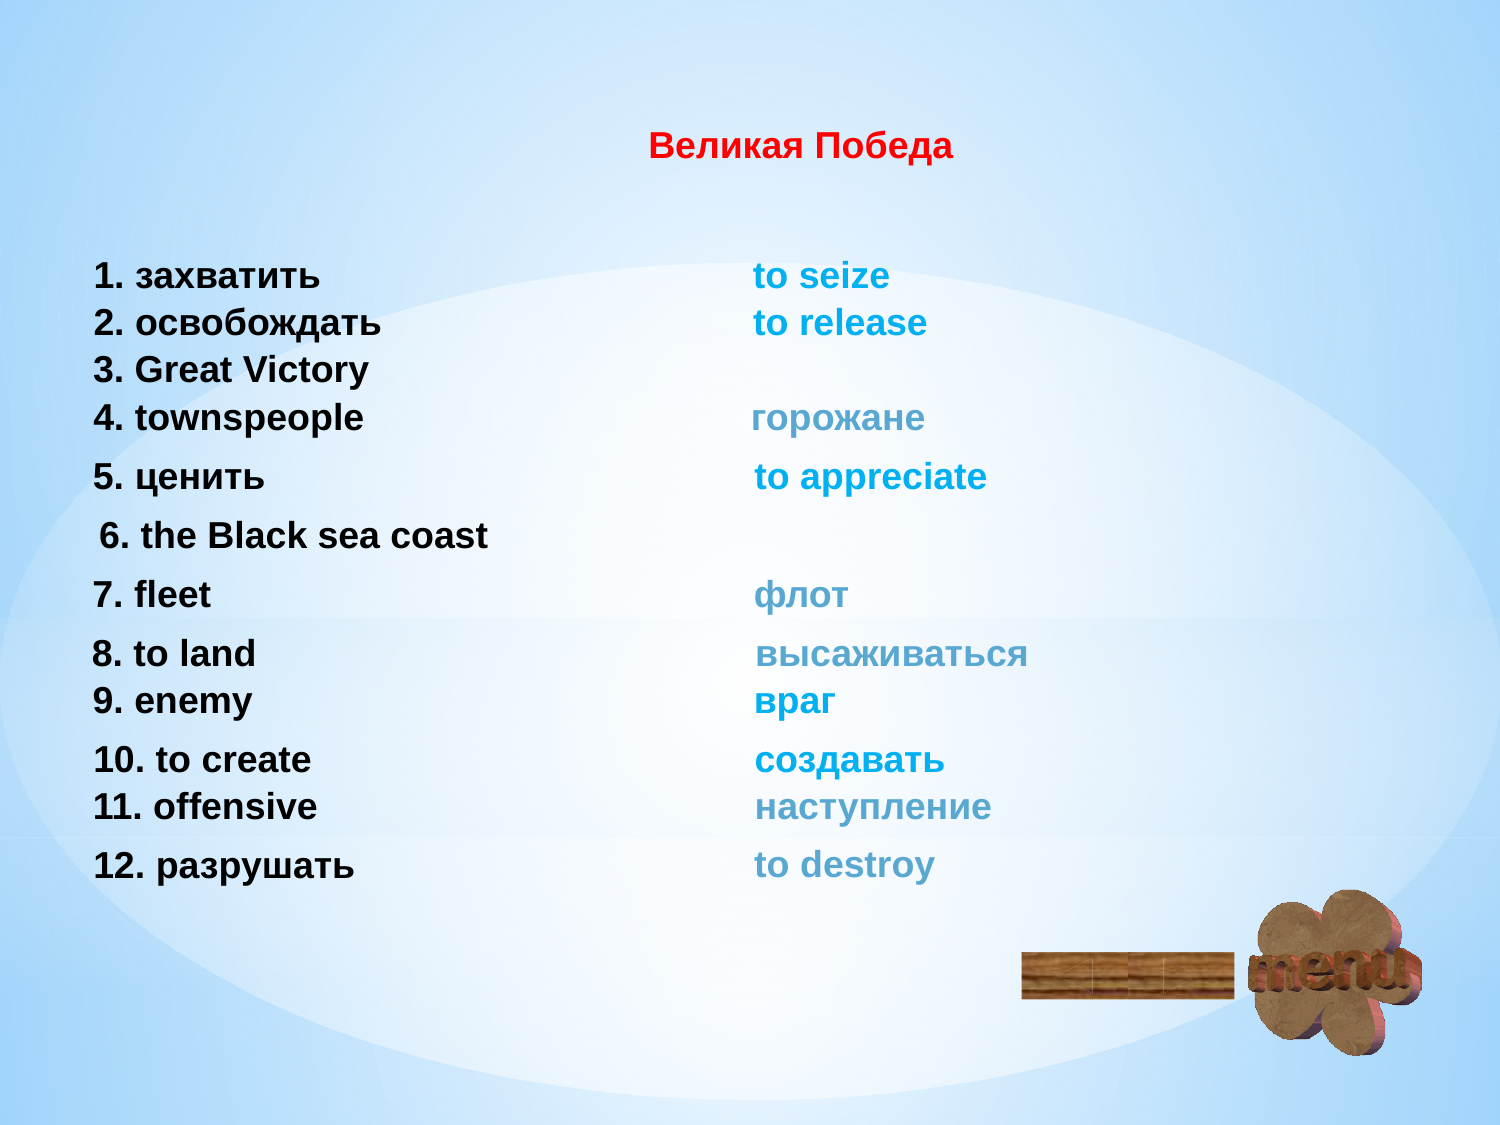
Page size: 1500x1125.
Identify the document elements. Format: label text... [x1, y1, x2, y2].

text_box to appreciate [739, 444, 1003, 504]
text_box to seize [738, 243, 1410, 304]
text_box 2. освобождать [78, 290, 397, 351]
text_box 1. захватить [78, 243, 336, 290]
text_box to release [738, 290, 1161, 351]
text_box [1128, 952, 1204, 1000]
text_box 6. the Black sea coast [84, 503, 504, 609]
picture [1210, 822, 1462, 1125]
text_box 4. townspeople [78, 385, 409, 446]
text_box 7. fleet [77, 562, 258, 621]
text_box [336, 278, 609, 340]
text_box Великая Победа [633, 113, 969, 174]
text_box флот [739, 562, 865, 623]
text_box 10. to create [78, 727, 409, 788]
text_box создавать [739, 727, 961, 788]
text_box to destroy [739, 835, 951, 893]
text_box [1021, 952, 1128, 1000]
text_box 11. offensive [78, 774, 333, 834]
text_box высаживаться [740, 621, 1044, 682]
text_box враг [739, 668, 852, 727]
text_box 12. разрушать [78, 834, 371, 894]
text_box 5. ценить [78, 444, 281, 504]
text_box 8. to land [77, 621, 407, 682]
text_box наступление [739, 774, 1008, 835]
text_box горожане [736, 385, 941, 446]
text_box 3. Great Victory [78, 337, 385, 385]
text_box 9. enemy [77, 668, 268, 729]
